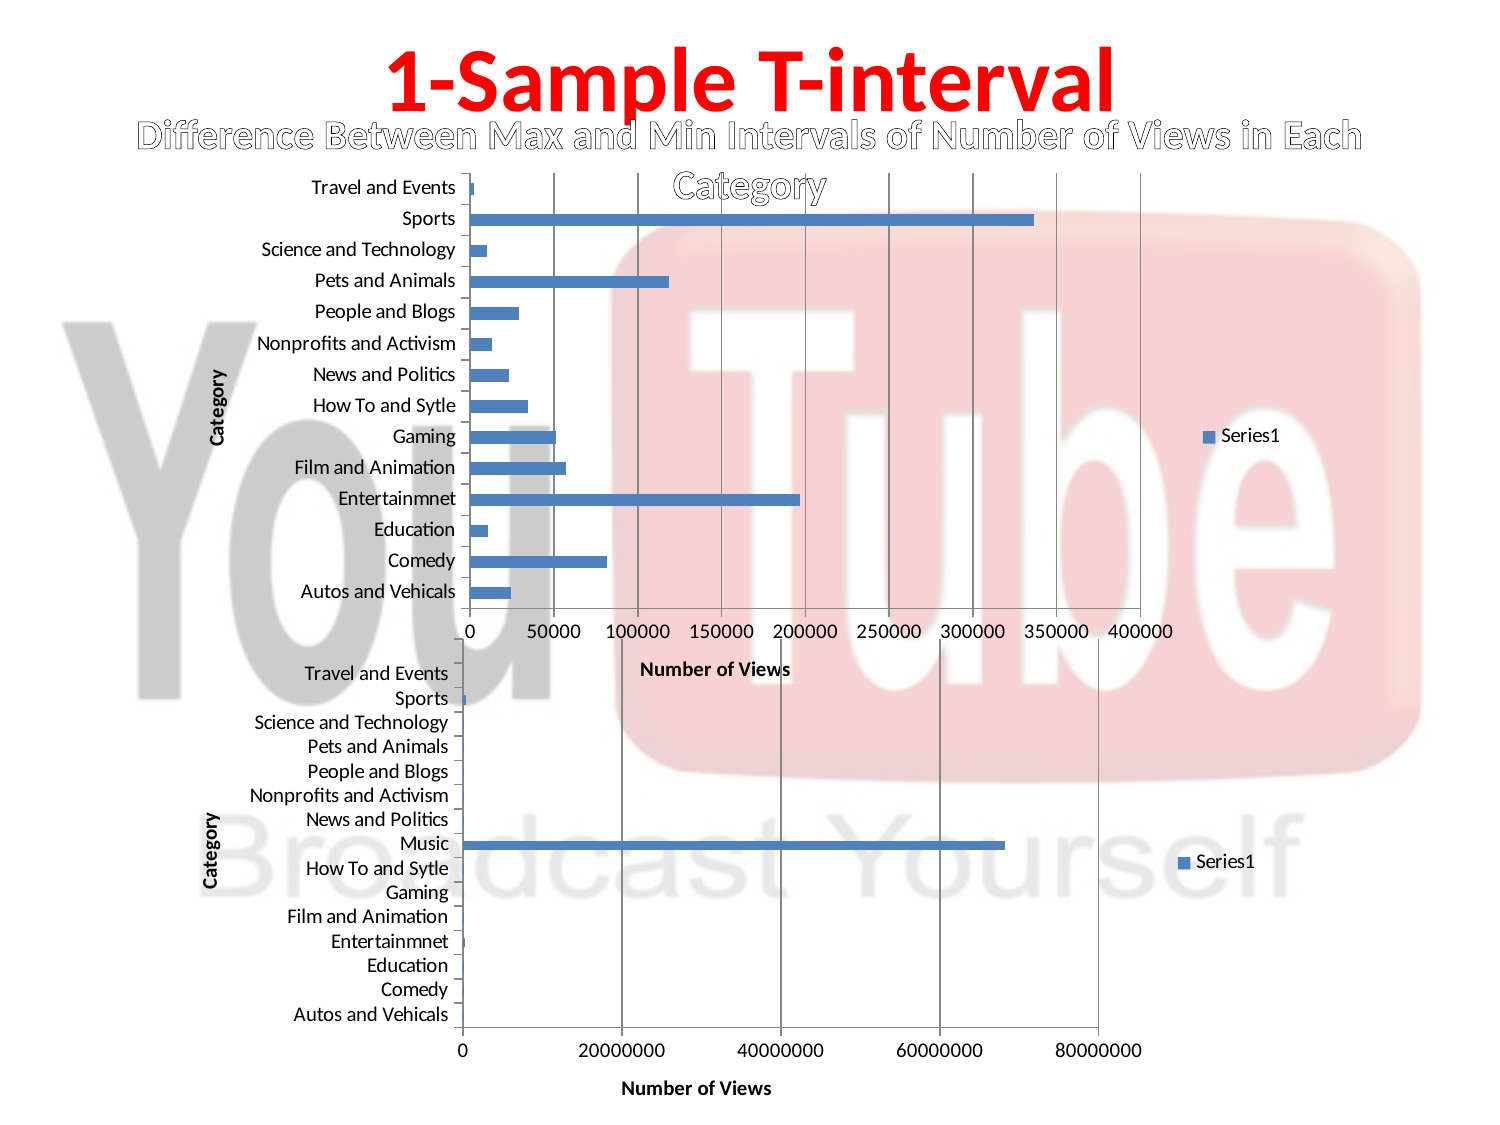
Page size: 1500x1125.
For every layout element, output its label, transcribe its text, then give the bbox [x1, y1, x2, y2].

chart [174, 162, 1301, 1125]
text_box Difference Between Max and Min Intervals of Number of Views in Each Category [74, 99, 1425, 215]
text_box 1-Sample T-interval [74, 12, 1425, 99]
